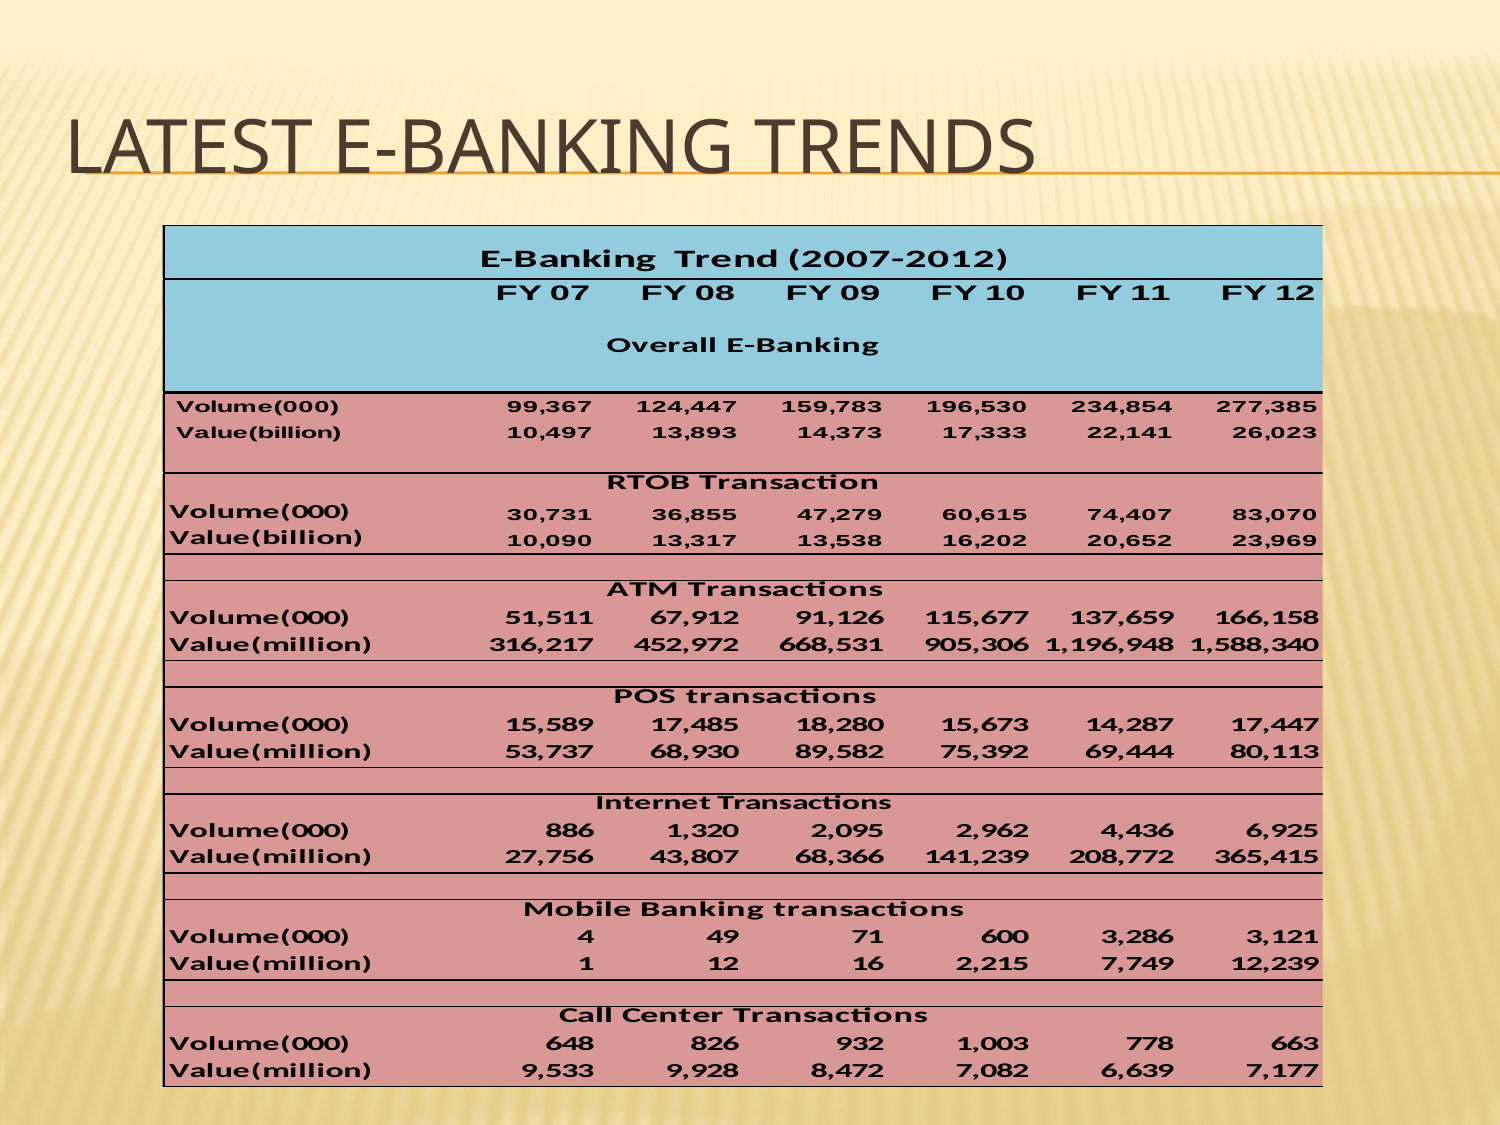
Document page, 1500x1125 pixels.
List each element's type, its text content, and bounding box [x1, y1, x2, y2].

title Latest E-Banking Trends [50, 75, 1475, 213]
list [162, 224, 1326, 1088]
